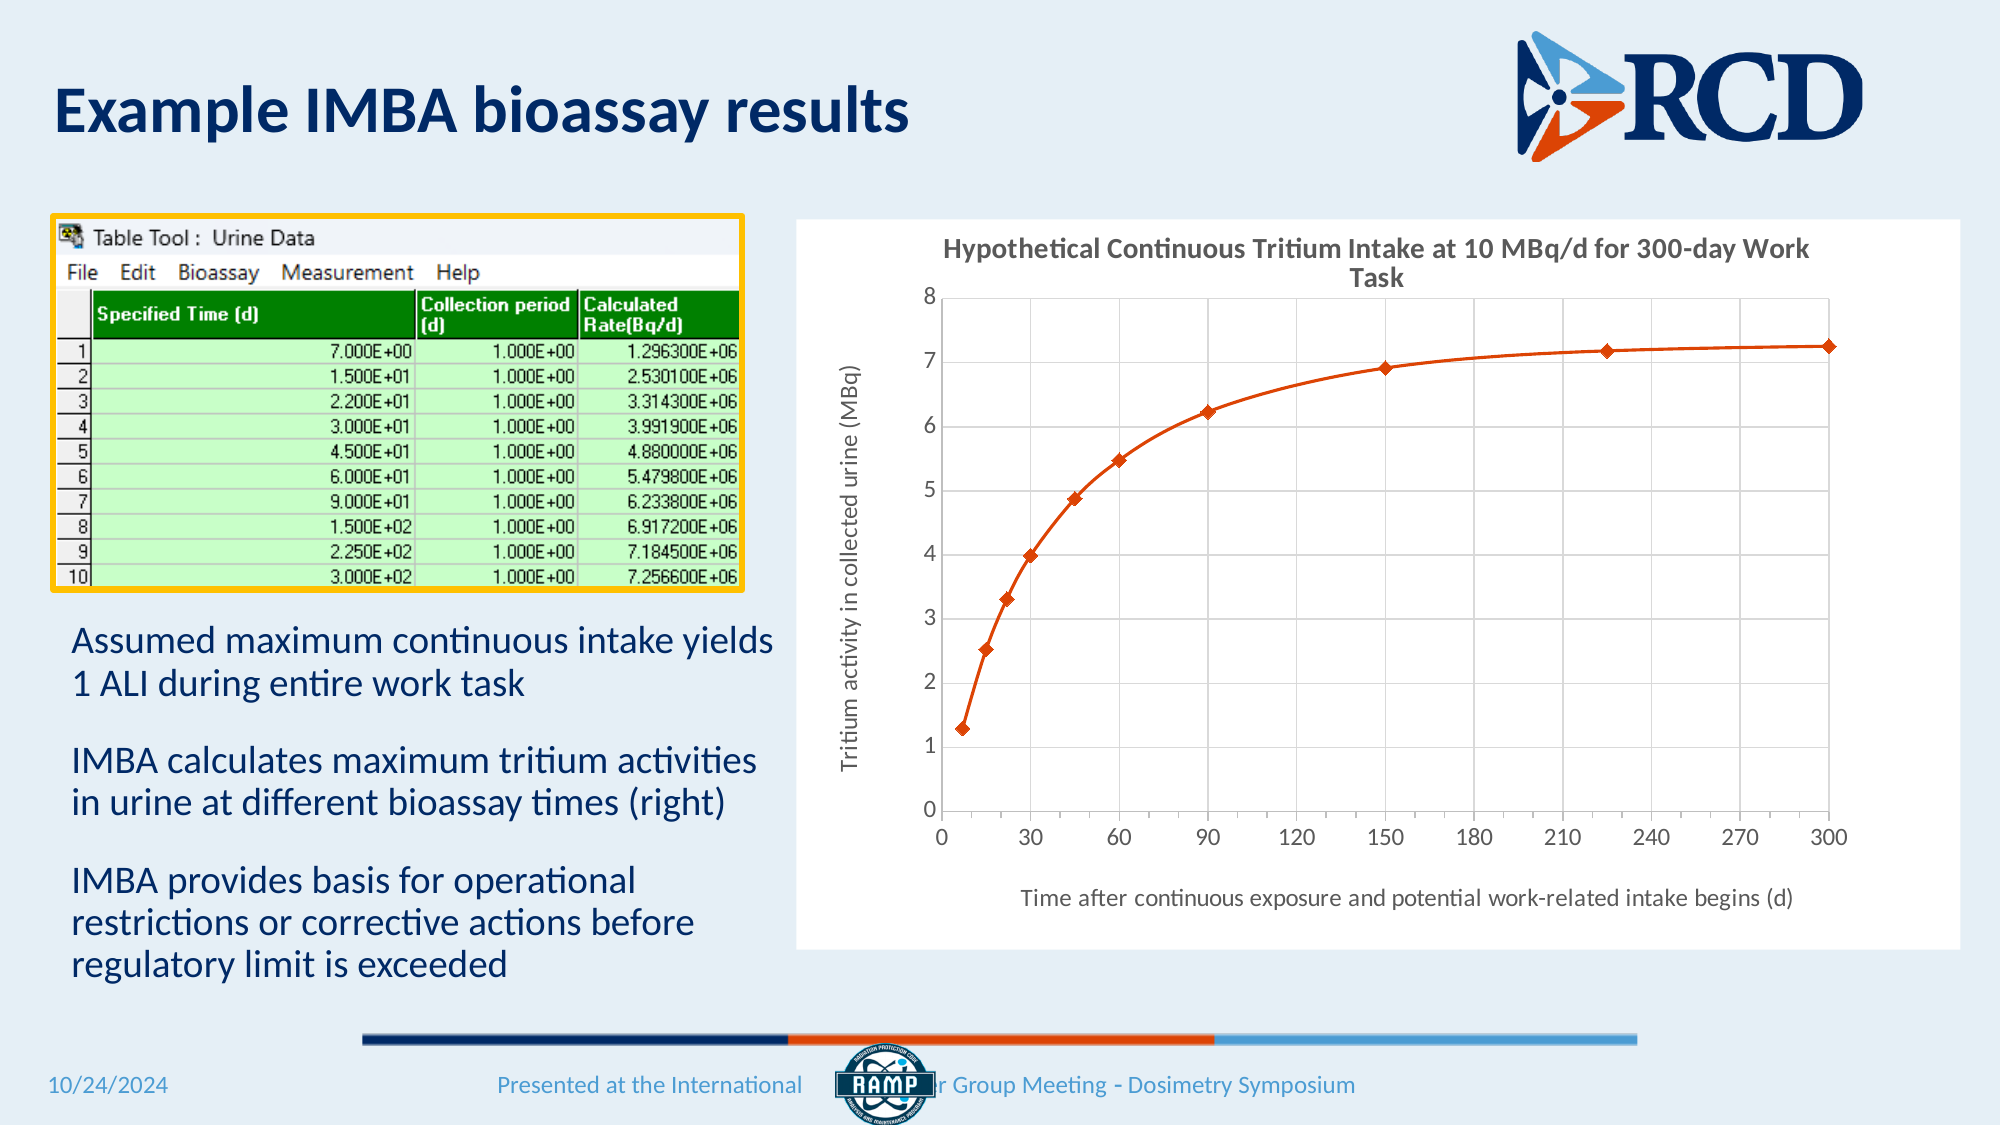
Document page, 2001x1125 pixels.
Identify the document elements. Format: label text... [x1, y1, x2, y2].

picture [864, 1116, 872, 1121]
picture [835, 1035, 936, 1125]
chart [796, 219, 1961, 950]
title Example IMBA bioassay results [39, 27, 1765, 194]
picture [875, 1117, 905, 1125]
picture [907, 1099, 922, 1116]
list Assumed maximum continuous intake yields 1 ALI during entire work task IMBA calculates maximum tritium activities in urine at different bioassay times (right) IMBA provides basis for operational restrictions or corrective actions before regulatory limit is exceeded [56, 612, 797, 1000]
picture [56, 219, 740, 587]
